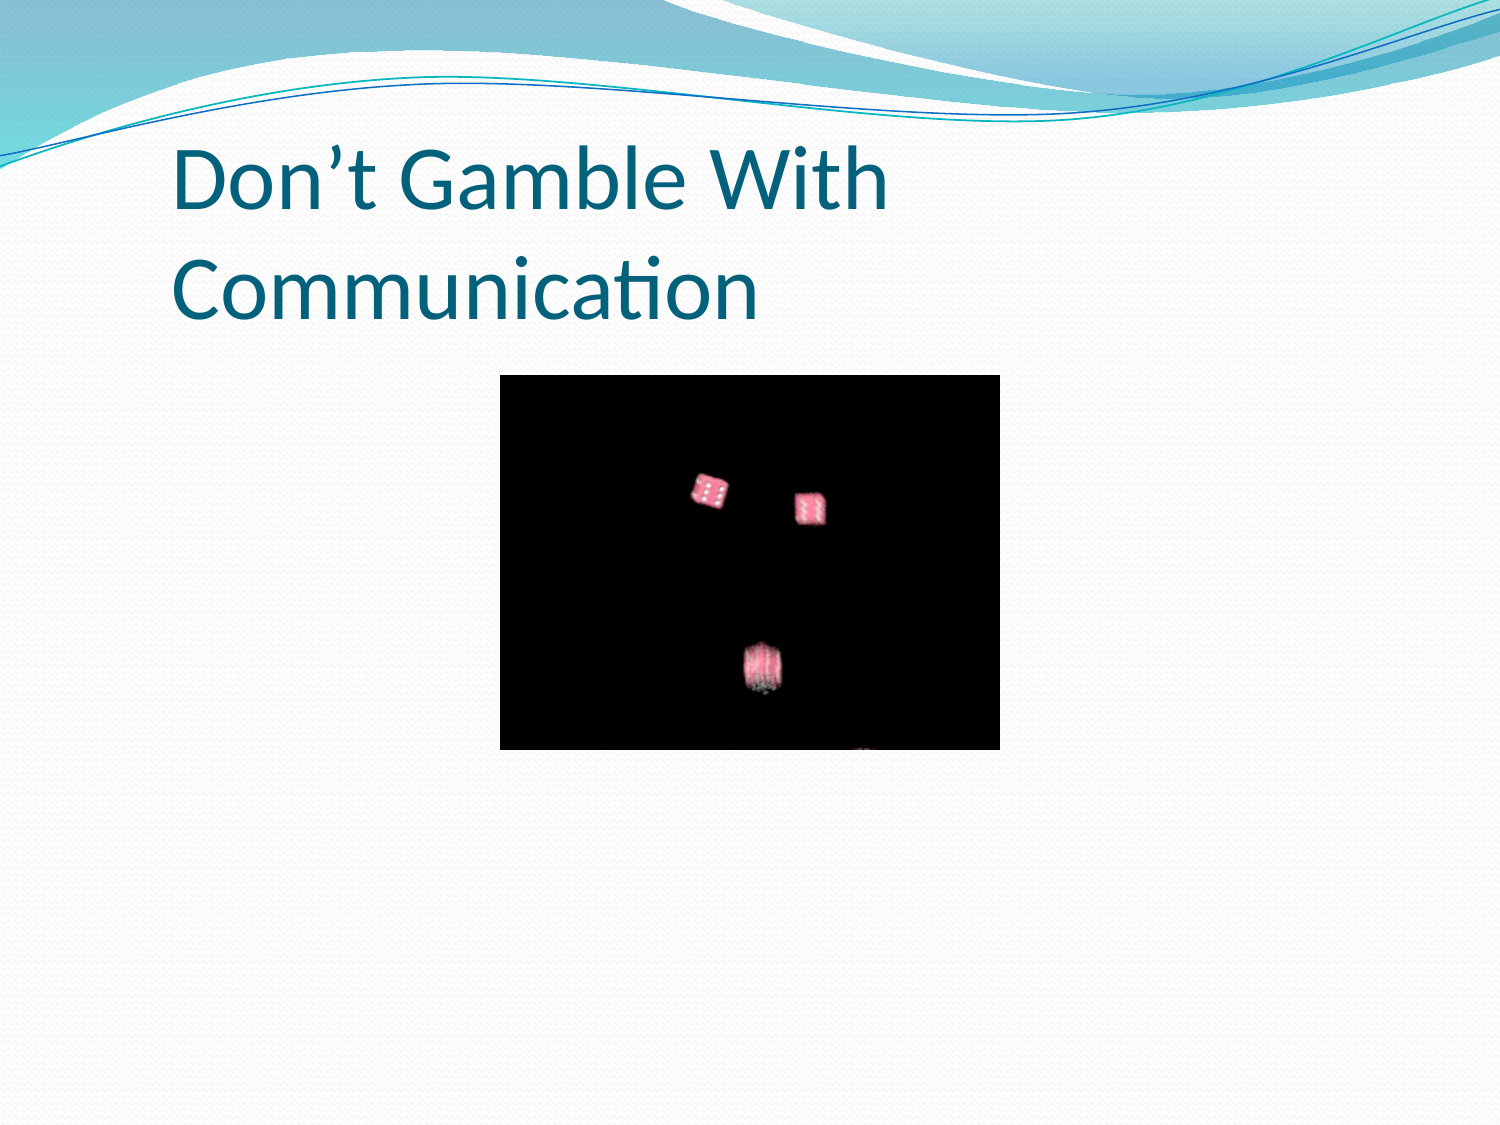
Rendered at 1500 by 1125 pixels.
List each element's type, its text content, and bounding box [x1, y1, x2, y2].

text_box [499, 374, 1001, 751]
title Don’t Gamble With Communication [171, 78, 1270, 338]
